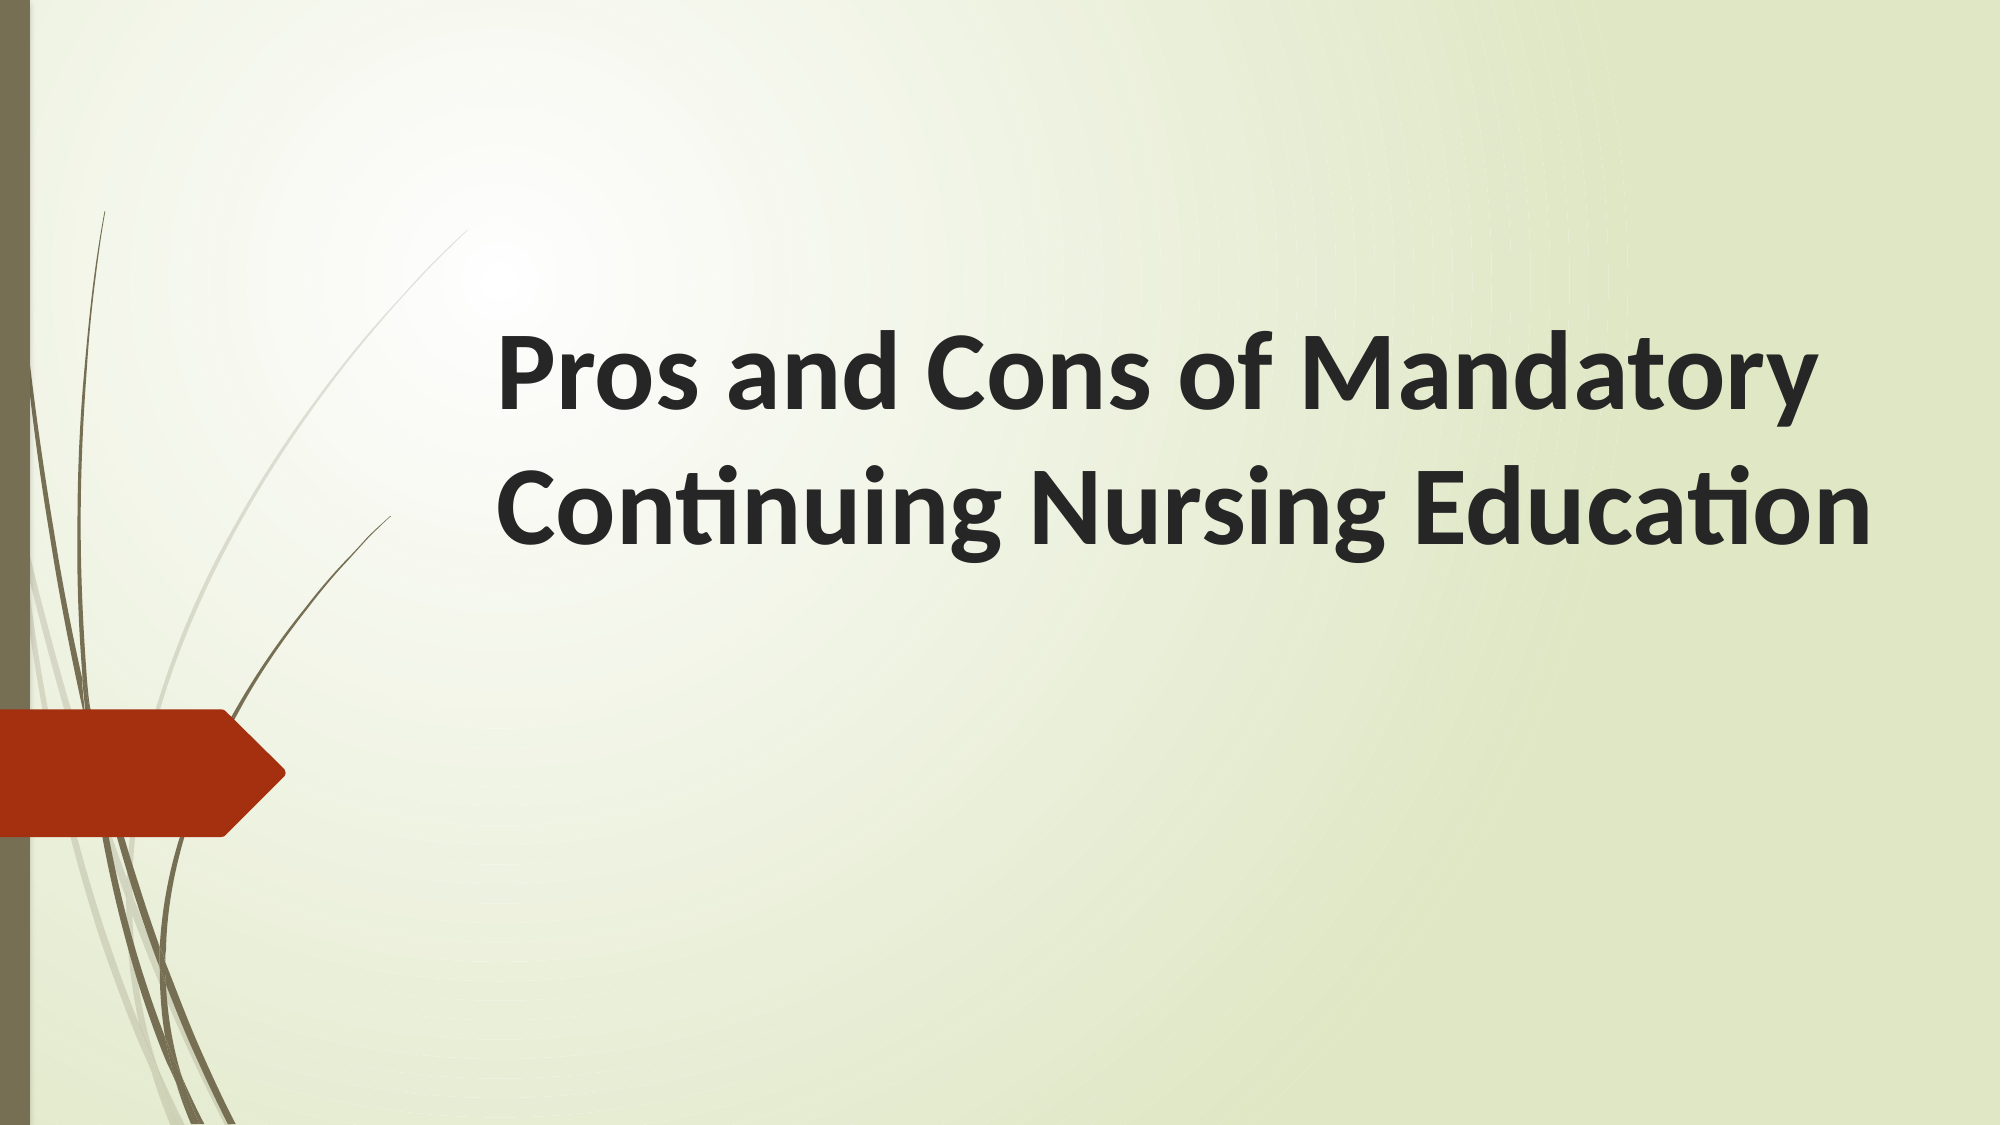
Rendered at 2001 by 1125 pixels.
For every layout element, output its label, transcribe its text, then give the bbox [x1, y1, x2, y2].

title Pros and Cons of Mandatory Continuing Nursing Education [481, 230, 1928, 575]
